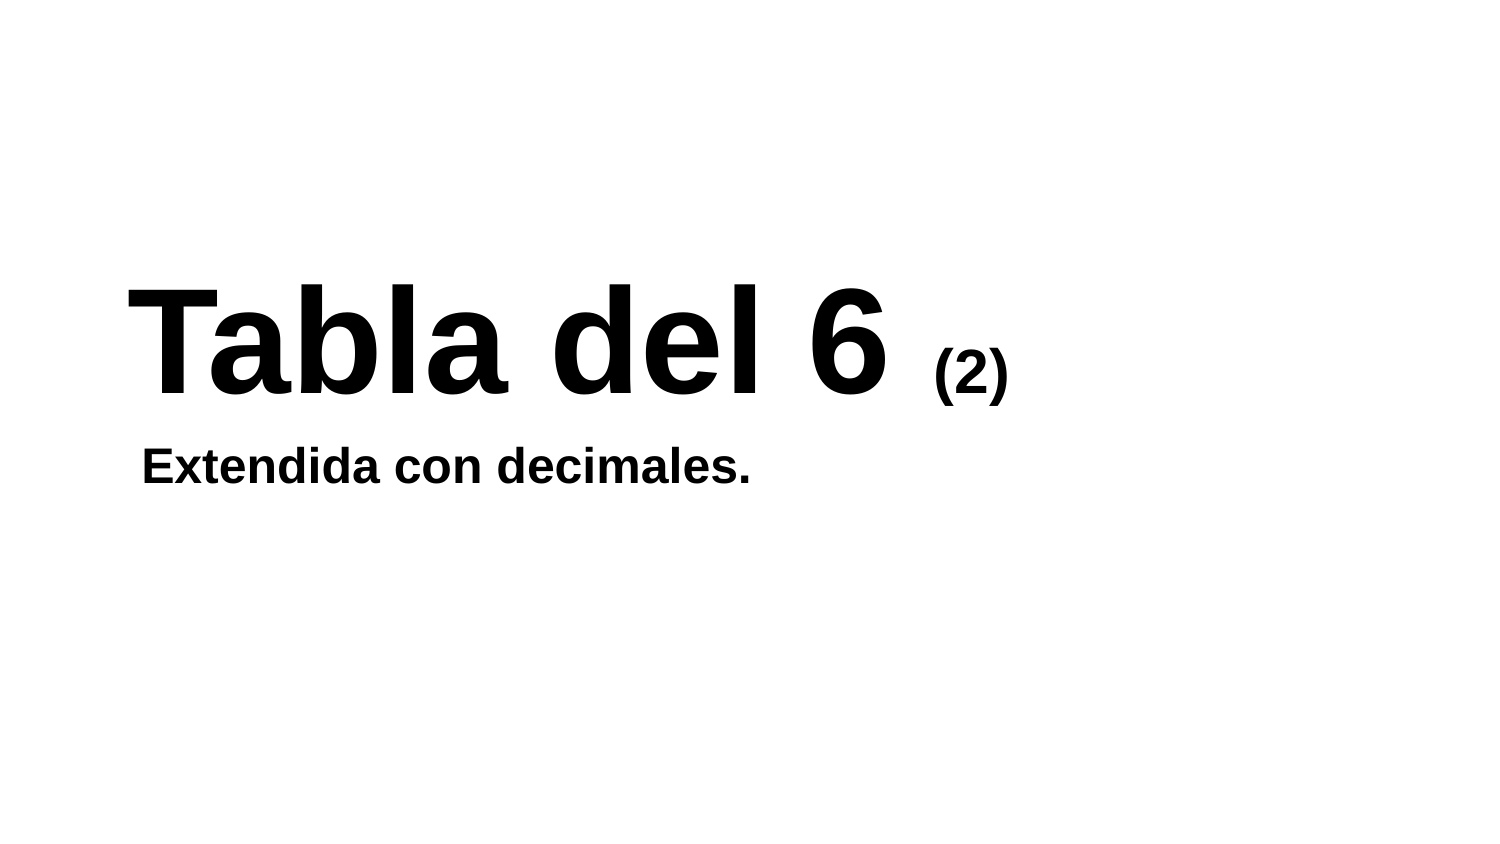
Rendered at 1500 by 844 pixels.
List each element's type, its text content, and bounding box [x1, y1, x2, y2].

text_box Tabla del 6 (2) Extendida con decimales. [112, 235, 1388, 509]
